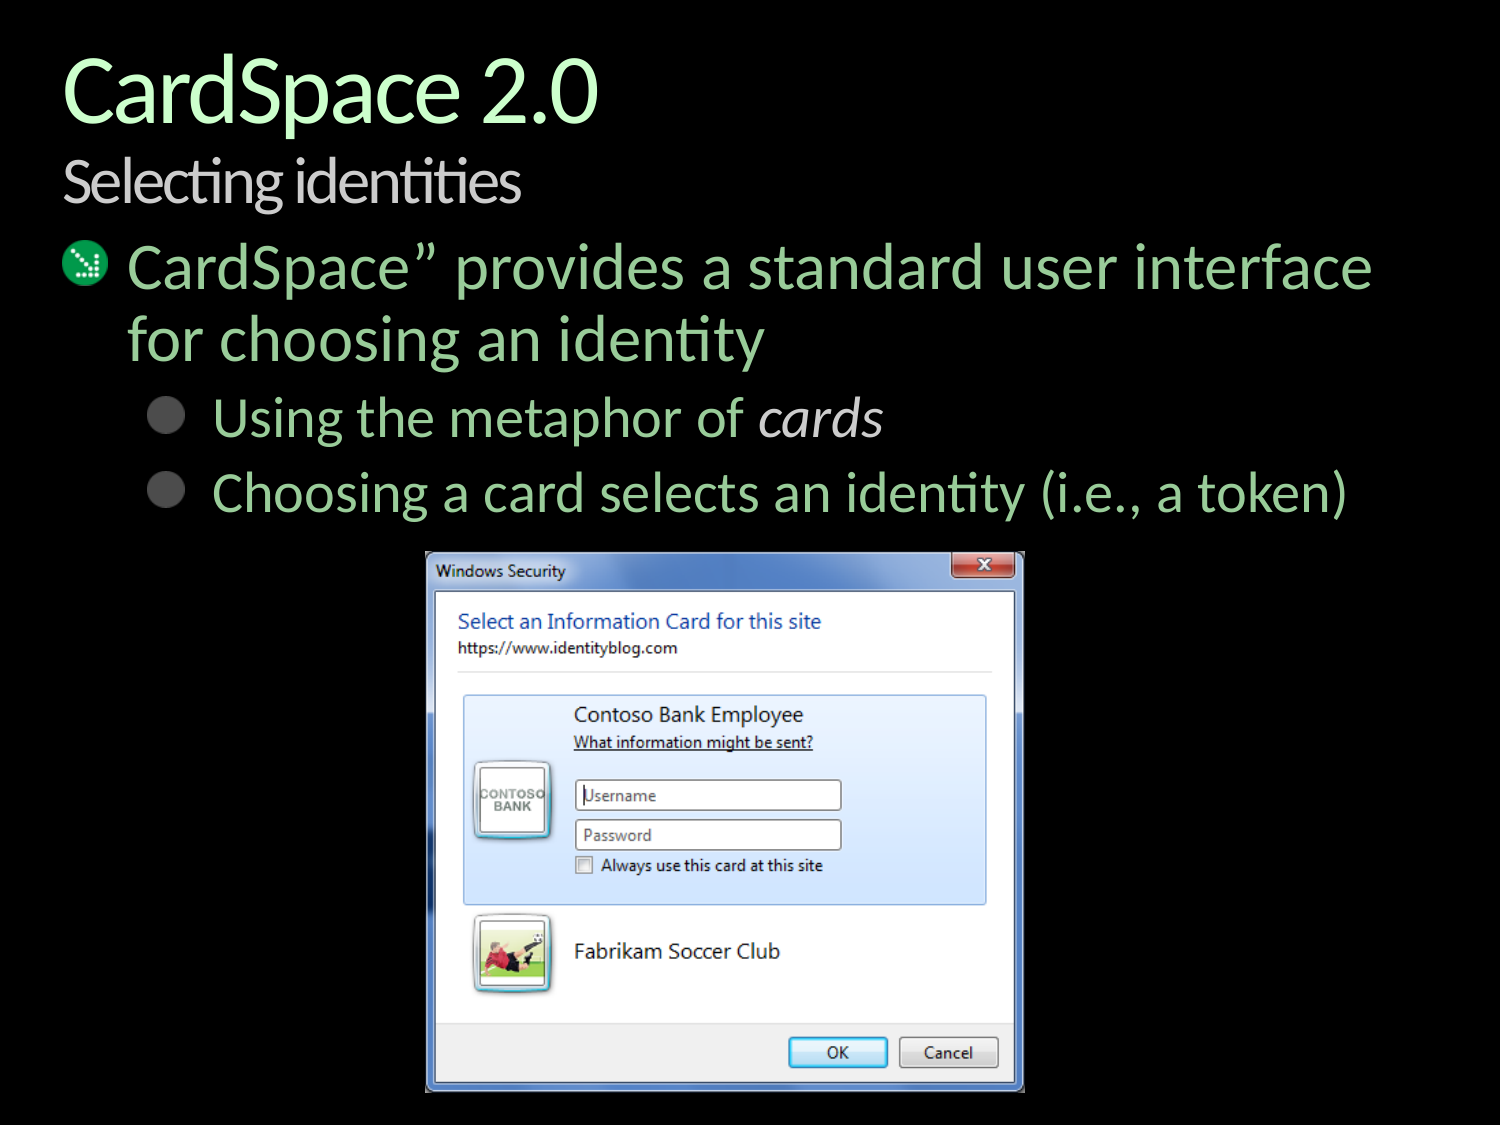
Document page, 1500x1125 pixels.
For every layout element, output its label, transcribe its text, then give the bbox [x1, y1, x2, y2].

title CardSpace 2.0 Selecting identities [62, 37, 1438, 147]
picture [62, 240, 108, 287]
picture [147, 396, 185, 434]
list CardSpace” provides a standard user interface for choosing an identity Using the metaphor of cards Choosing a card selects an identity (i.e., a token) [62, 231, 1438, 593]
picture [424, 551, 1026, 1093]
picture [147, 471, 185, 508]
